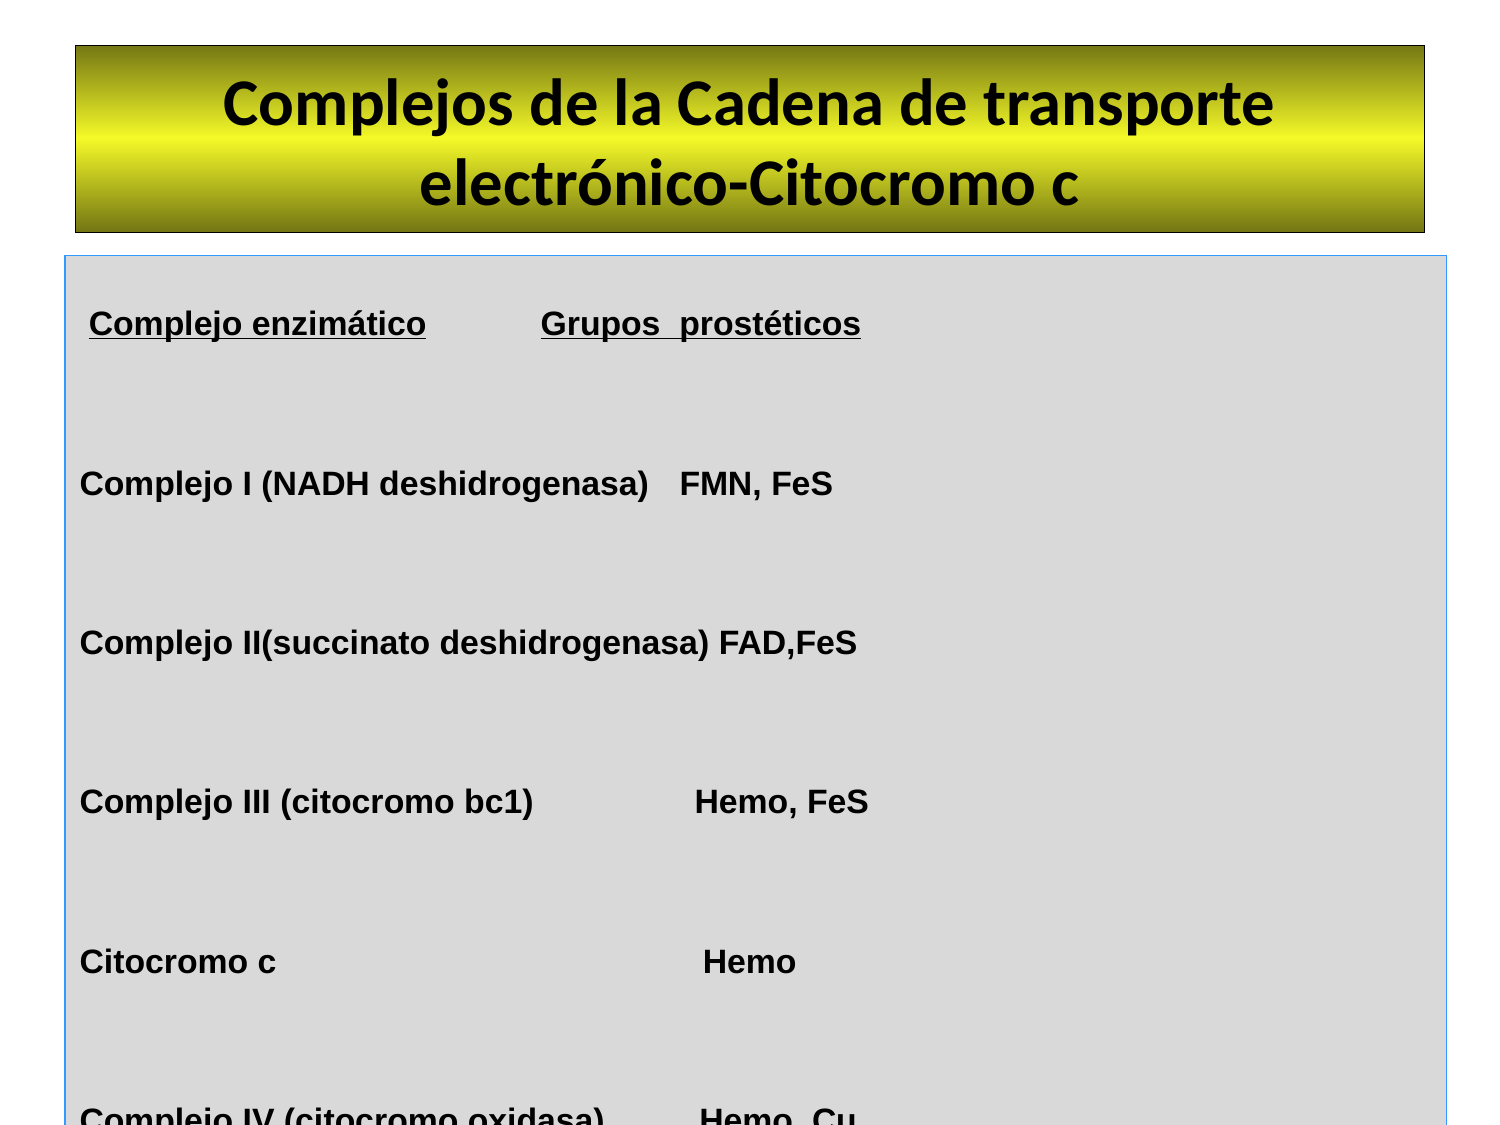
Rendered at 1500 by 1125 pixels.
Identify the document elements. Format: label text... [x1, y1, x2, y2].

title Complejos de la Cadena de transporte electrónico-Citocromo c [75, 45, 1425, 233]
text_box Complejo enzimático Grupos prostéticos Complejo I (NADH deshidrogenasa) FMN, FeS Complejo II(succinato deshidrogenasa) FAD,FeS Complejo III (citocromo bc1) Hemo, FeS Citocromo c Hemo Complejo IV (citocromo oxidasa) Hemo, Cu [64, 255, 1447, 1125]
